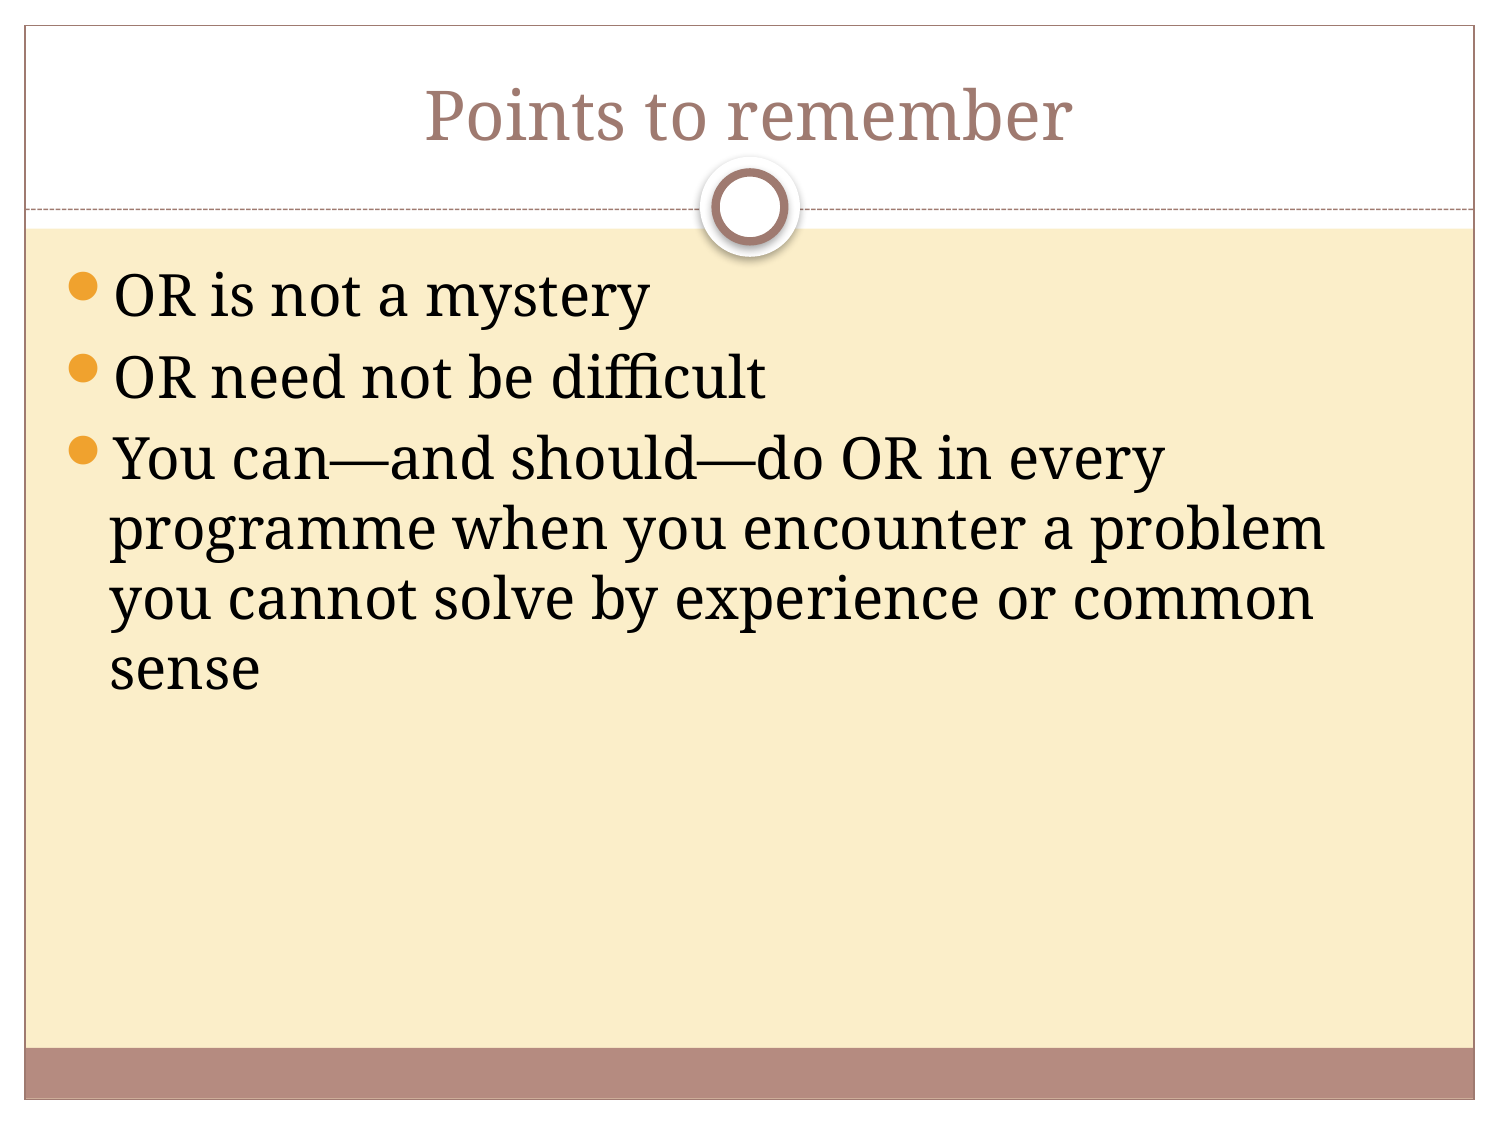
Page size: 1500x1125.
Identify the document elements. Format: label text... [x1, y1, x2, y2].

list OR is not a mystery OR need not be difficult You can—and should—do OR in every programme when you encounter a problem you cannot solve by experience or common sense [49, 250, 1445, 1001]
title Points to remember [49, 37, 1450, 163]
